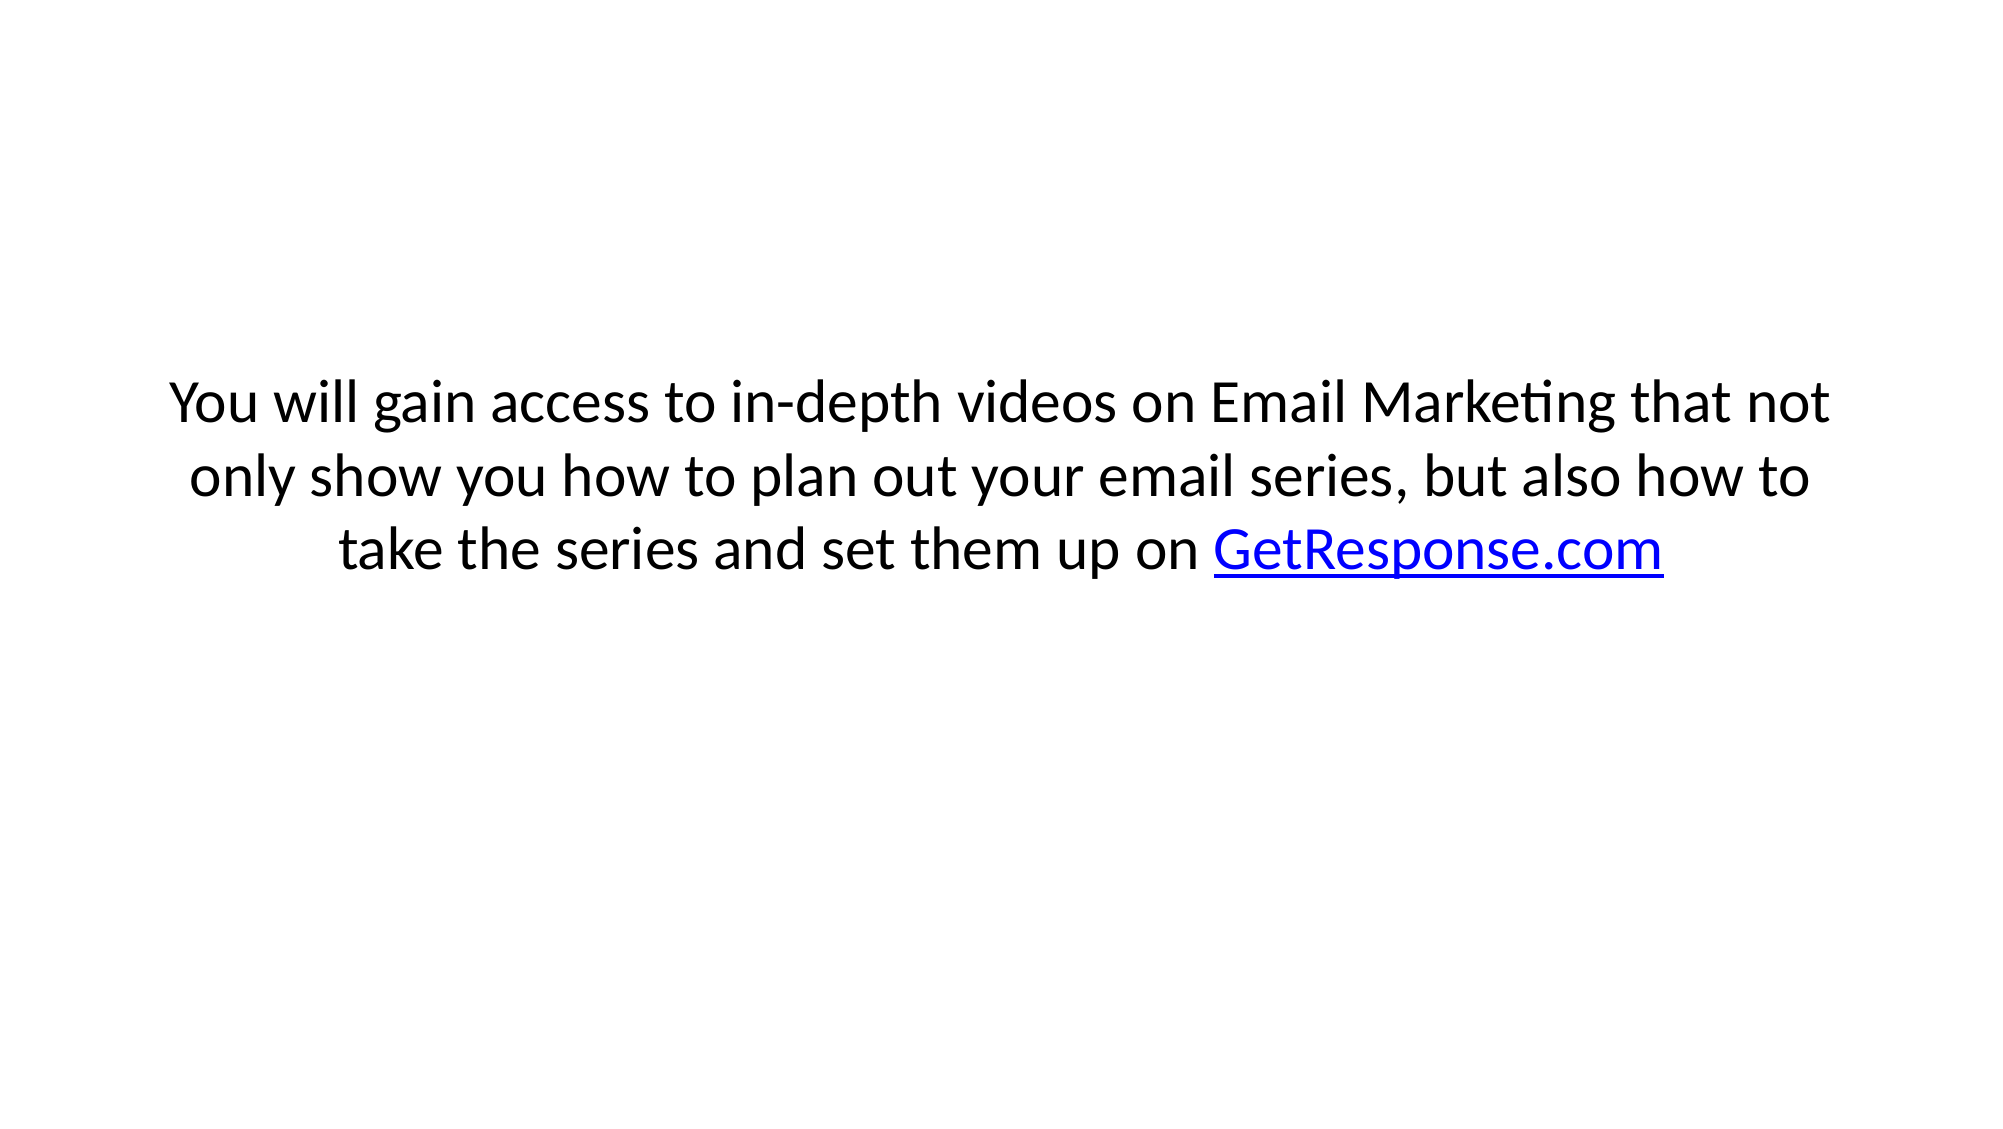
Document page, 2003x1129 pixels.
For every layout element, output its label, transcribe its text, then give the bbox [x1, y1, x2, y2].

title You will gain access to in-depth videos on Email Marketing that not only show you how to plan out your email series, but also how to take the series and set them up on GetResponse.com [150, 350, 1853, 593]
